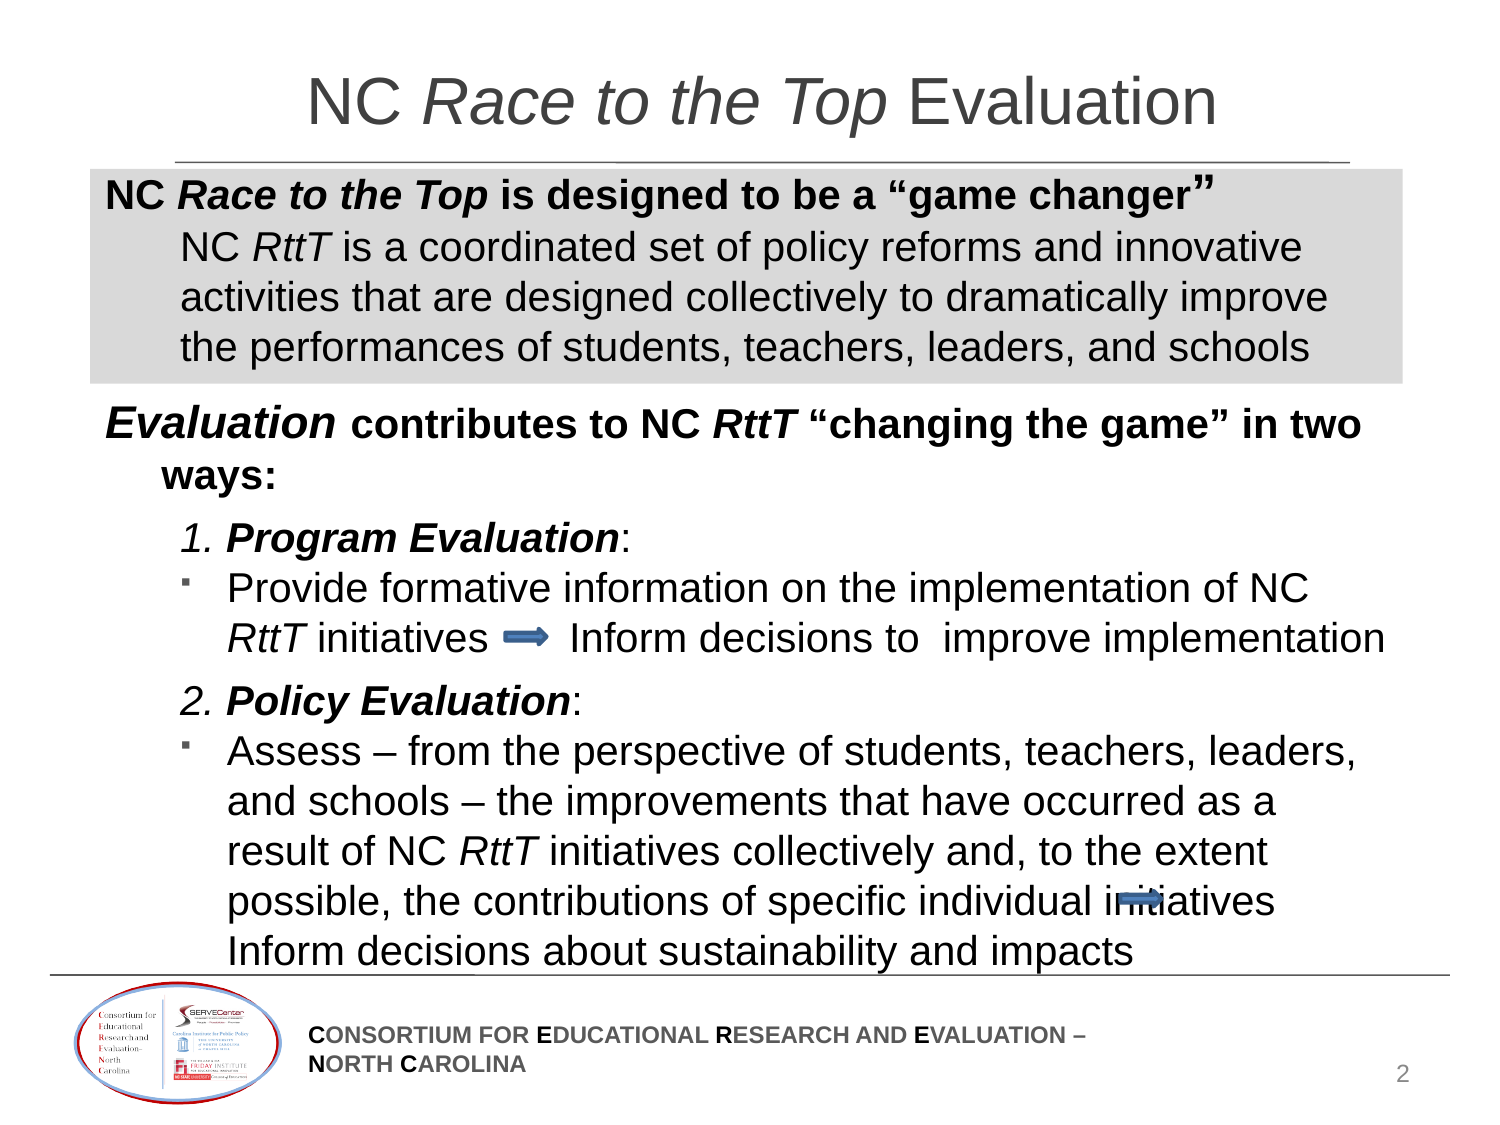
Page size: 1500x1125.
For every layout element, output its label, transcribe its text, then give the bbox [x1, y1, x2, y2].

text_box [503, 626, 549, 647]
title NC Race to the Top Evaluation [174, 44, 1351, 151]
list NC Race to the Top is designed to be a “game changer” NC RttT is a coordinated set of policy reforms and innovative activities that are designed collectively to dramatically improve the performances of students, teachers, leaders, and schools Evaluation contributes to NC RttT “changing the game” in two ways: 1. Program Evaluation: Provide formative information on the implementation of NC RttT initiatives Inform decisions to improve implementation 2. Policy Evaluation: Assess – from the perspective of students, teachers, leaders, and schools – the improvements that have occurred as a result of NC RttT initiatives collectively and, to the extent possible, the contributions of specific individual initiatives Inform decisions about sustainability and impacts [89, 151, 1403, 974]
picture [72, 981, 283, 1105]
slide_number 2 [1268, 1042, 1425, 1103]
text_box [1118, 888, 1164, 909]
